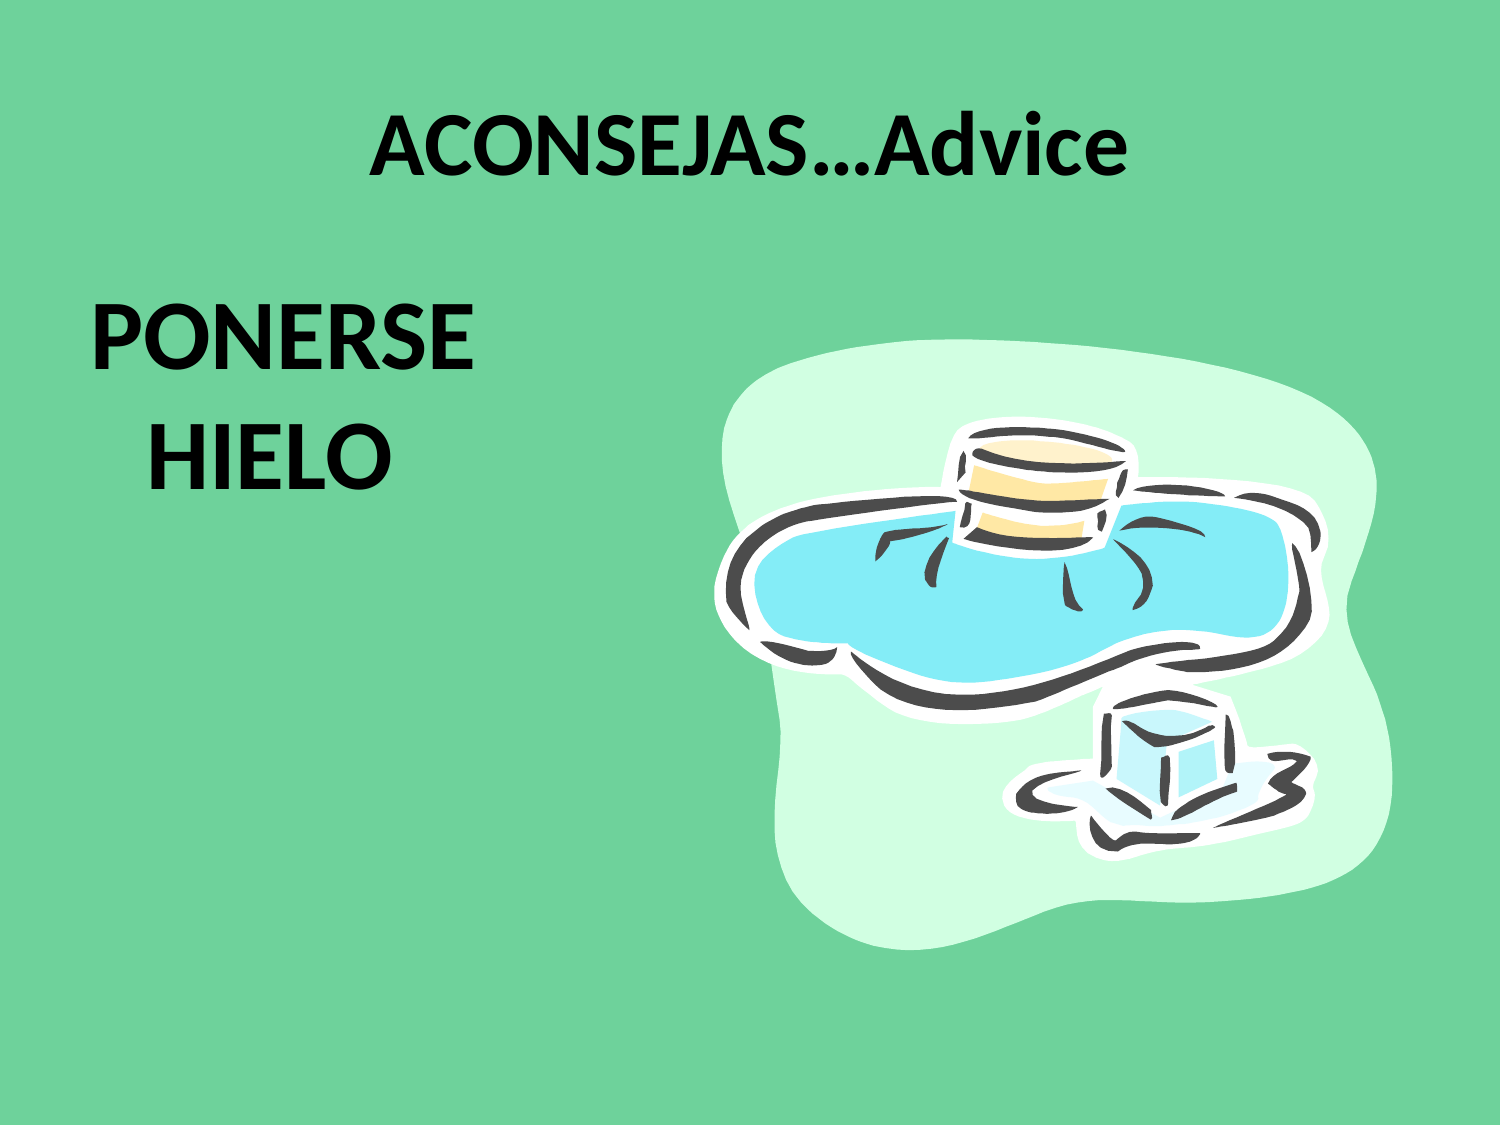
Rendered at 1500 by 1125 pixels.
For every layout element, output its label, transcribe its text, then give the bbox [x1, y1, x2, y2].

title ACONSEJAS…Advice [75, 45, 1425, 233]
list PONERSE HIELO [75, 262, 738, 1005]
picture [712, 337, 1394, 962]
